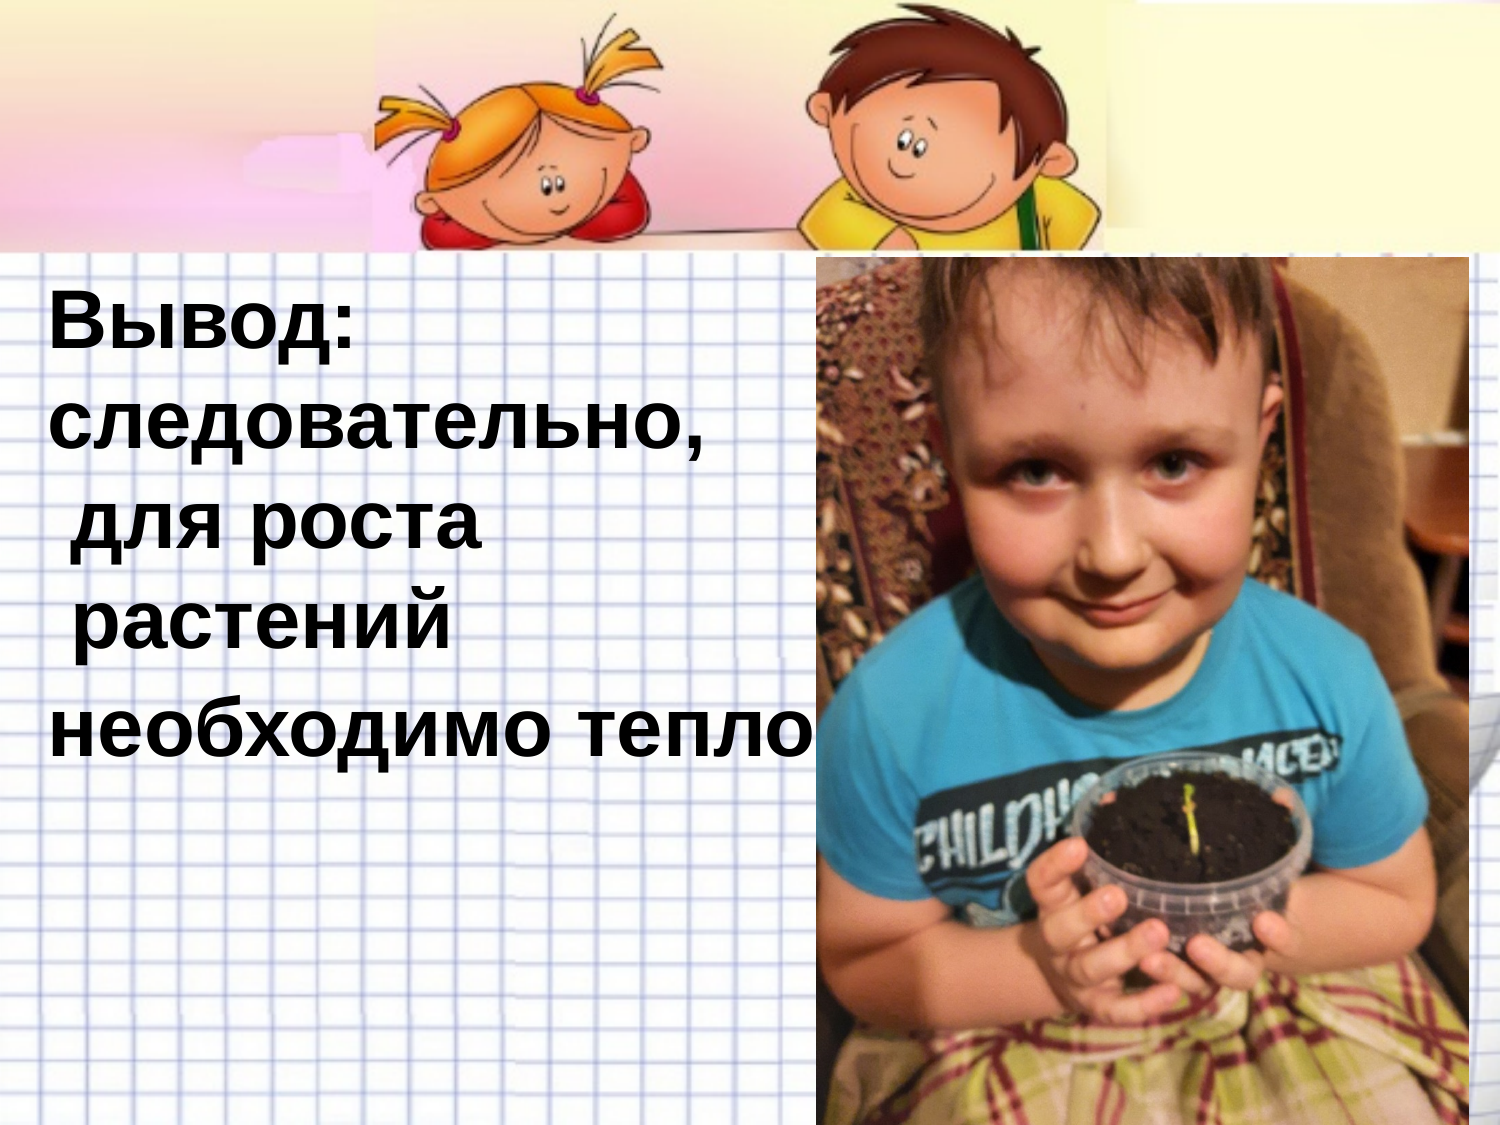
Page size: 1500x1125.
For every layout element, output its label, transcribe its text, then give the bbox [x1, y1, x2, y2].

picture [0, 0, 1500, 1125]
text_box Вывод: следовательно, для роста растений необходимо тепло. [32, 257, 814, 783]
